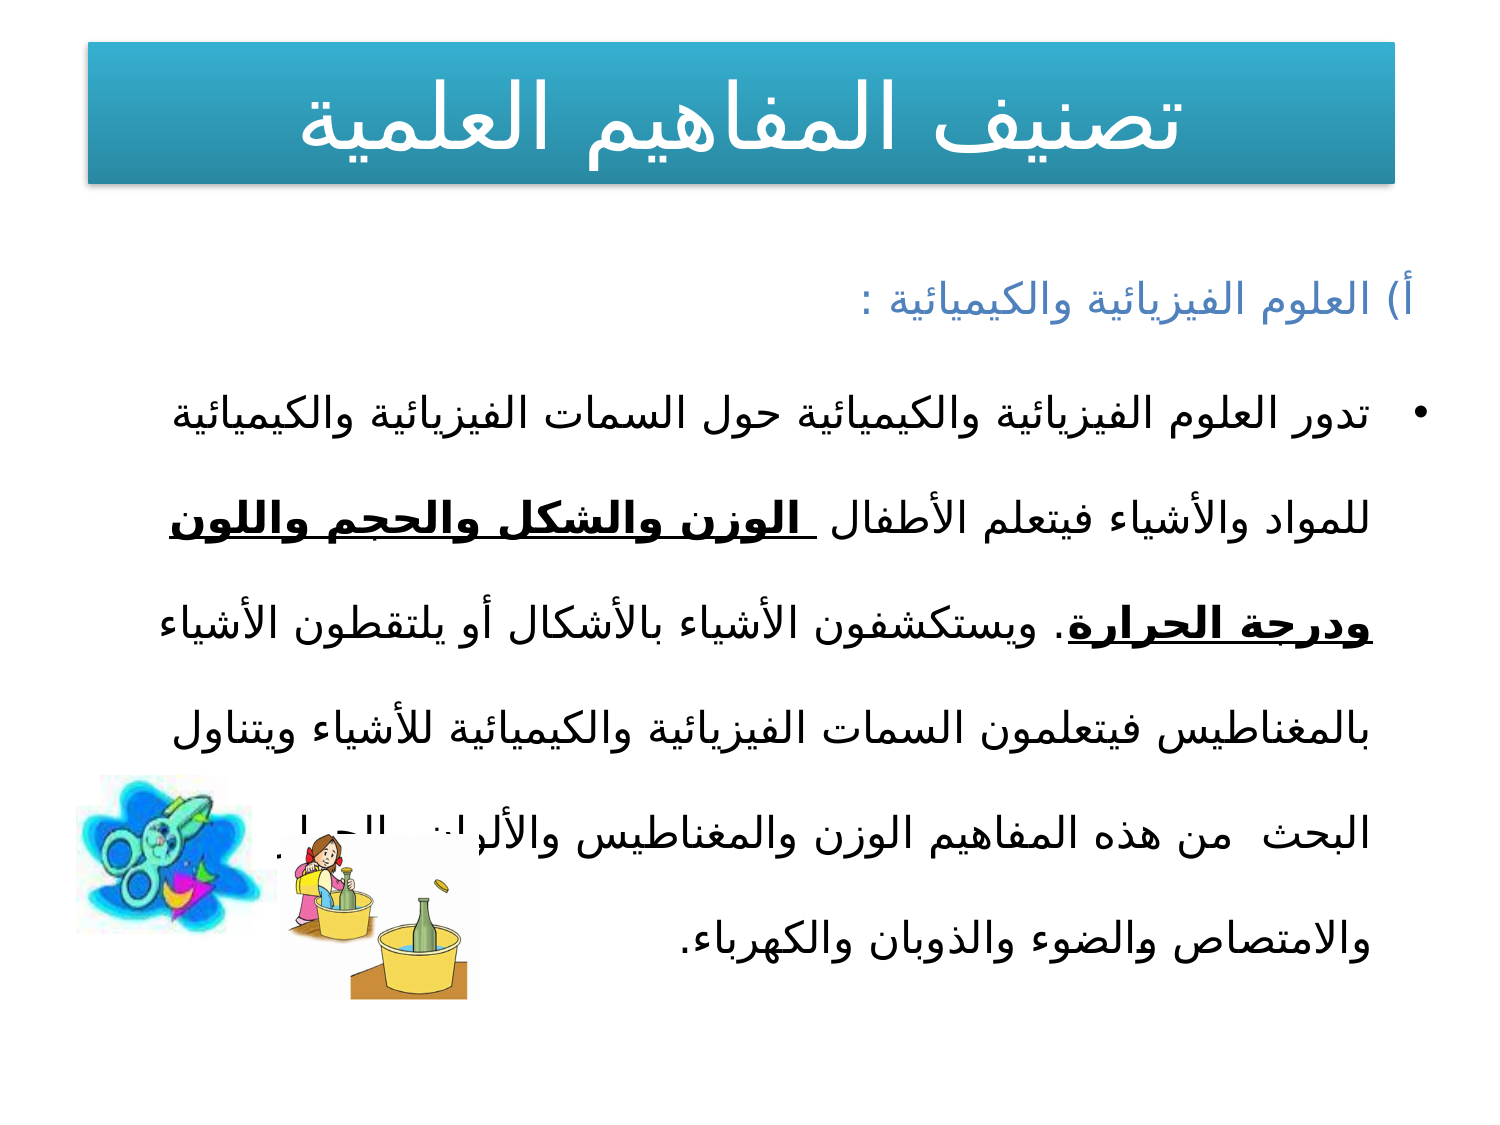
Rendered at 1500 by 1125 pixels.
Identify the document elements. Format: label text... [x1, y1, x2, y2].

picture [76, 774, 277, 943]
text_box تصنيف المفاهيم العلمية [88, 42, 1395, 184]
list أ) العلوم الفيزيائية والكيميائية : تدور العلوم الفيزيائية والكيميائية حول السمات الفيزيائية والكيميائية للمواد والأشياء فيتعلم الأطفال الوزن والشكل والحجم واللون ودرجة الحرارة. ويستكشفون الأشياء بالأشكال أو يلتقطون الأشياء بالمغناطيس فيتعلمون السمات الفيزيائية والكيميائية للأشياء ويتناول البحث من هذه المفاهيم الوزن والمغناطيس والألوان والحرارة والامتصاص والضوء والذوبان والكهرباء. [58, 210, 1444, 1079]
picture [281, 833, 479, 1000]
